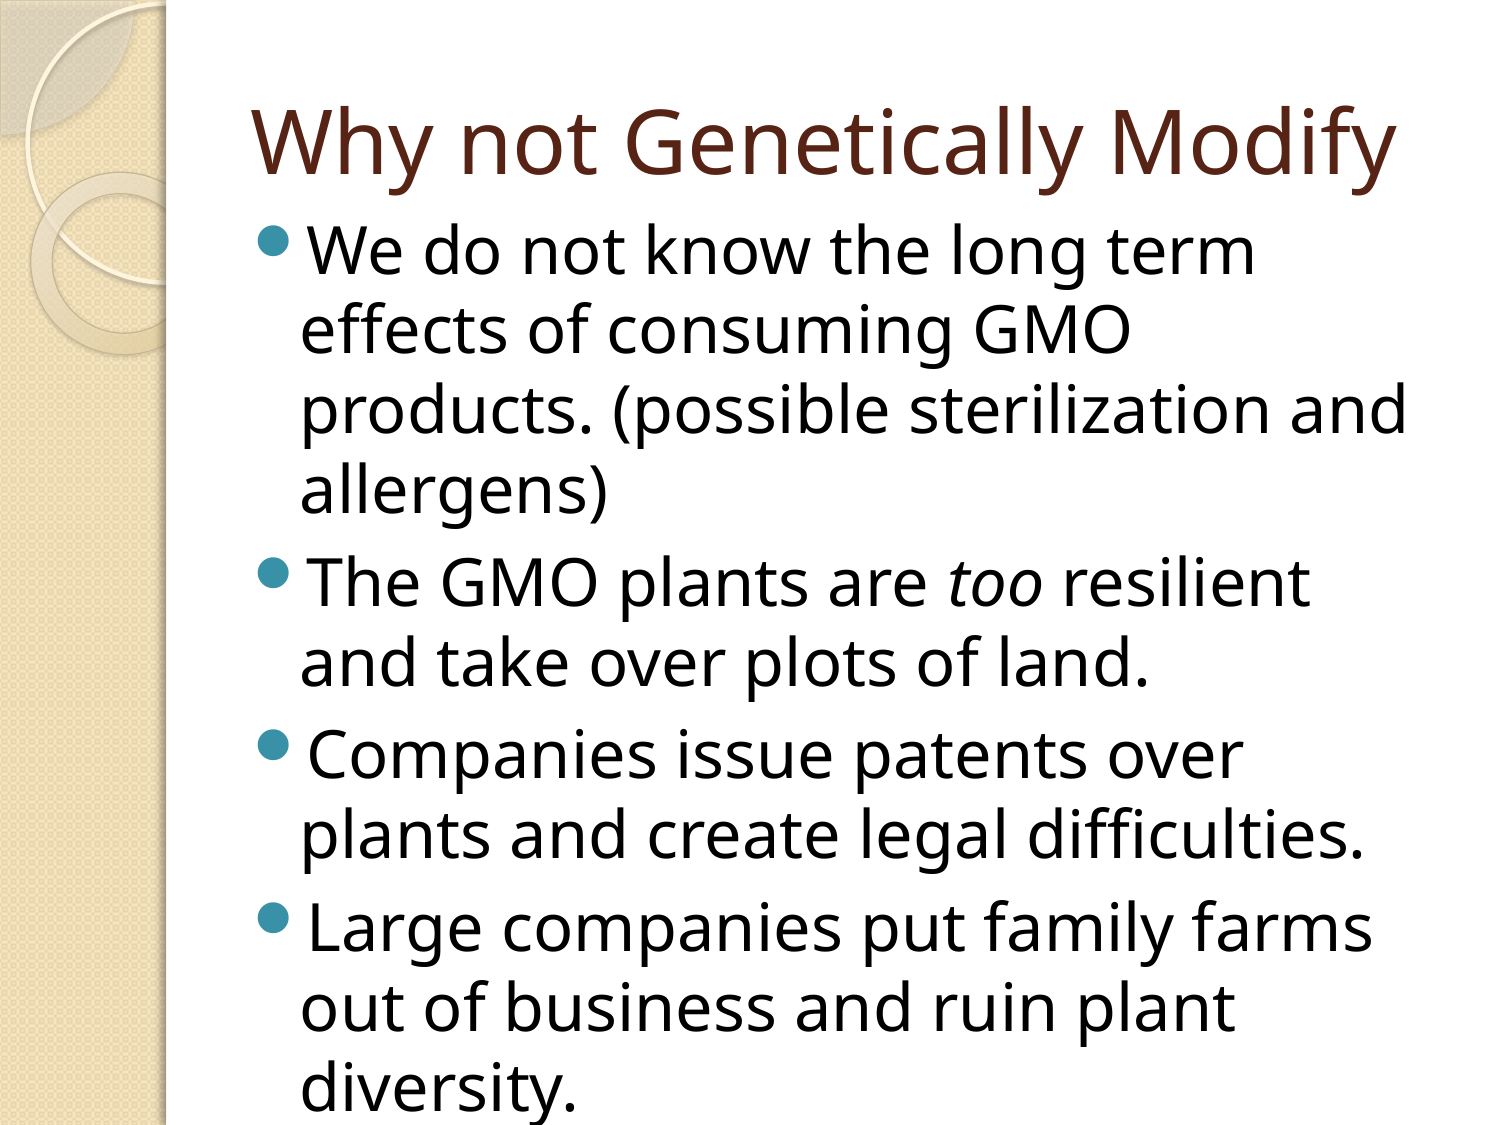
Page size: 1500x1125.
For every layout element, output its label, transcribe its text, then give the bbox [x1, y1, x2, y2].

list We do not know the long term effects of consuming GMO products. (possible sterilization and allergens) The GMO plants are too resilient and take over plots of land. Companies issue patents over plants and create legal difficulties. Large companies put family farms out of business and ruin plant diversity. [225, 200, 1455, 1063]
title Why not Genetically Modify [235, 45, 1466, 233]
